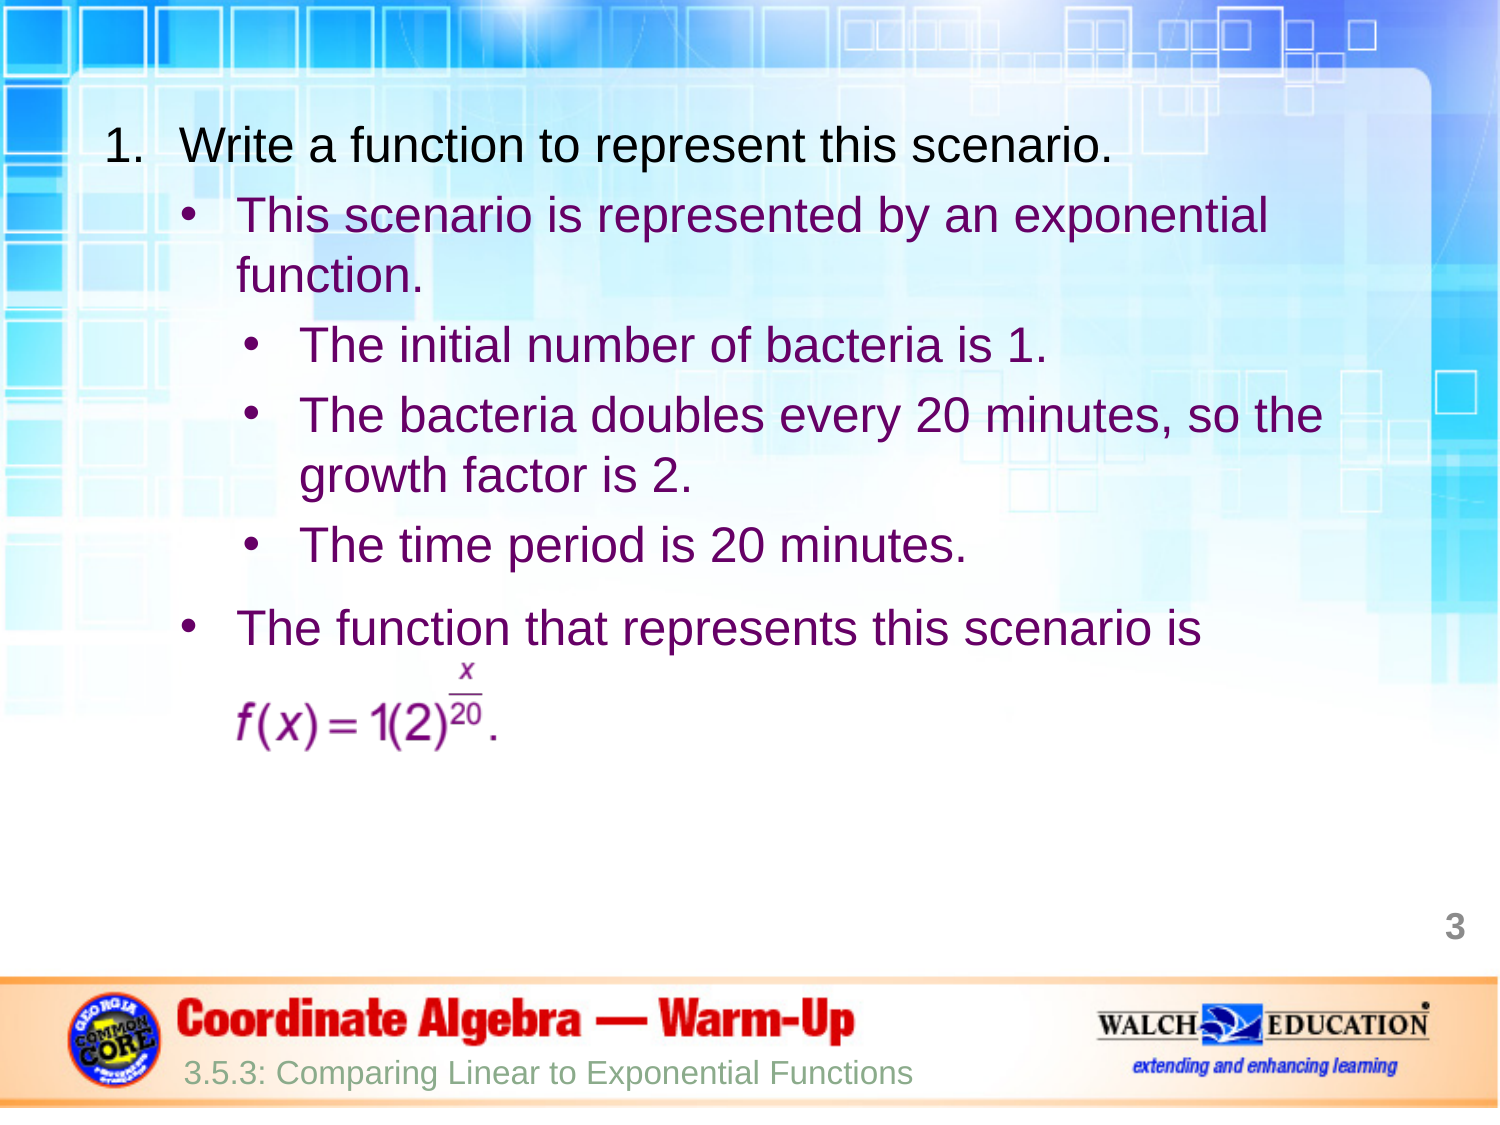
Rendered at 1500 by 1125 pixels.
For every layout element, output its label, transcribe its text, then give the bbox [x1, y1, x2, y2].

subtitle Write a function to represent this scenario. This scenario is represented by an exponential function. The initial number of bacteria is 1. The bacteria doubles every 20 minutes, so the growth factor is 2. The time period is 20 minutes. The function that represents this scenario is [89, 105, 1390, 925]
slide_number 3 [1361, 901, 1481, 949]
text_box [233, 646, 497, 752]
footer 3.5.3: Comparing Linear to Exponential Functions [168, 1048, 1067, 1094]
text_box [1441, 924, 1472, 1001]
picture [0, 0, 1500, 1108]
